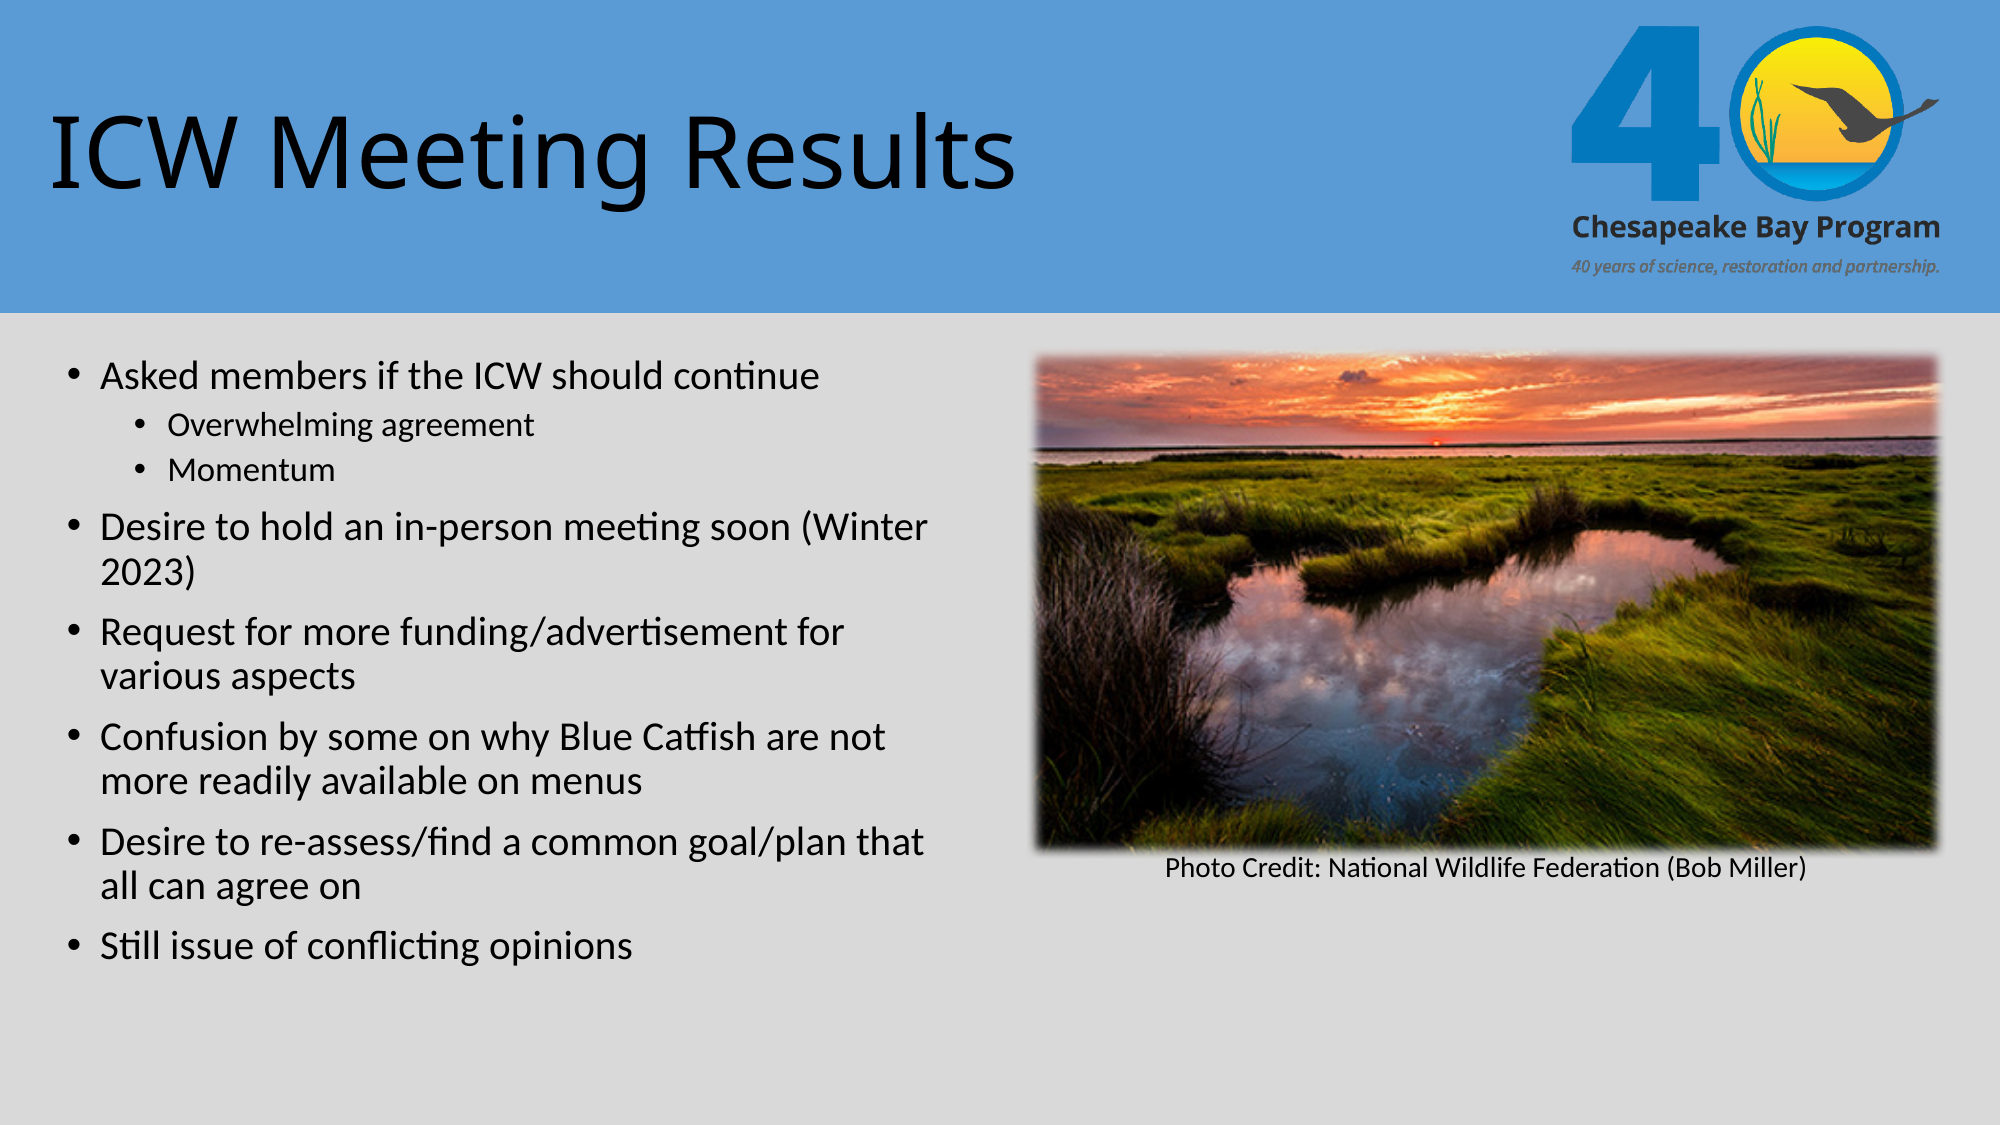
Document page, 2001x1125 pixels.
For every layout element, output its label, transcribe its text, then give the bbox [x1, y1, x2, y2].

picture [1025, 346, 1947, 859]
picture [1565, 26, 1947, 279]
text_box [0, 0, 2000, 314]
text_box ICW Meeting Results [34, 47, 1565, 266]
text_box Photo Credit: National Wildlife Federation (Bob Miller) [1150, 859, 1823, 891]
list Asked members if the ICW should continue Overwhelming agreement Momentum Desire to hold an in-person meeting soon (Winter 2023) Request for more funding/advertisement for various aspects Confusion by some on why Blue Catfish are not more readily available on menus Desire to re-assess/find a common goal/plan that all can agree on Still issue of conflicting opinions [51, 346, 975, 984]
